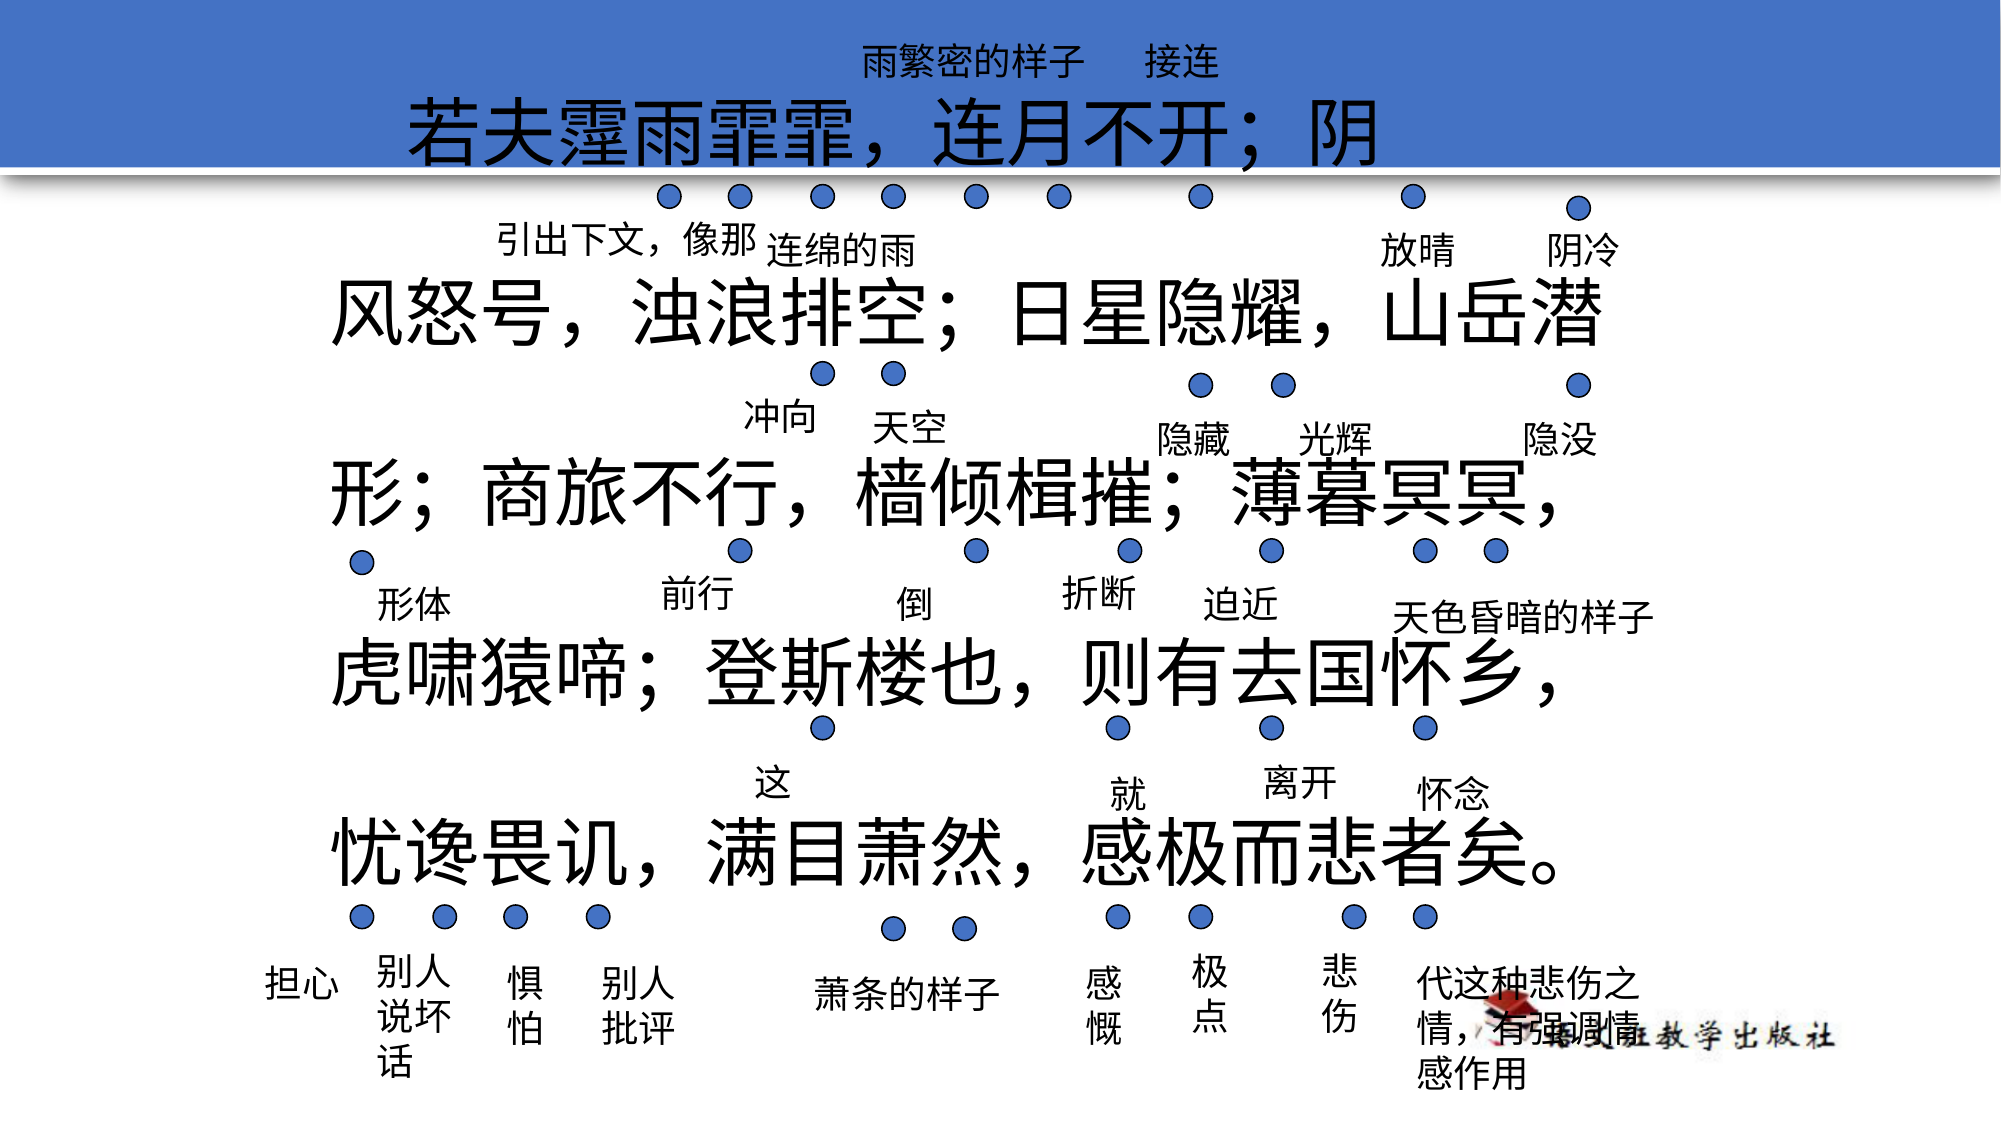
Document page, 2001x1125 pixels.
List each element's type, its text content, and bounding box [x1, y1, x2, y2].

text_box 连绵的雨 [752, 219, 965, 280]
text_box 形体 [362, 574, 469, 634]
picture [0, 0, 2001, 1125]
text_box [1106, 904, 1130, 929]
text_box 迫近 [1189, 574, 1319, 634]
text_box 代这种悲伤之情，有强调情感作用 [1401, 952, 1674, 1102]
text_box [881, 184, 906, 209]
text_box 别人批评 [586, 952, 693, 1057]
text_box 放晴 [1366, 219, 1473, 280]
text_box [1189, 373, 1213, 398]
text_box [586, 904, 610, 929]
text_box [881, 916, 906, 941]
text_box [1566, 373, 1591, 398]
text_box [881, 361, 906, 386]
text_box [964, 184, 989, 209]
text_box [350, 904, 374, 929]
text_box [1413, 904, 1437, 929]
text_box 隐没 [1507, 408, 1626, 469]
text_box 倒 [881, 574, 1012, 634]
text_box 离开 [1248, 751, 1367, 812]
text_box [1259, 716, 1284, 740]
text_box [1106, 716, 1130, 740]
text_box 雨繁密的样子 [846, 30, 1107, 91]
text_box [728, 184, 752, 208]
text_box [728, 538, 752, 562]
text_box 阴冷 [1531, 219, 1638, 280]
text_box 折断 [1047, 562, 1166, 623]
text_box [1413, 716, 1437, 740]
text_box [1259, 538, 1284, 563]
text_box [810, 184, 835, 209]
text_box [964, 538, 989, 563]
text_box [1118, 538, 1142, 562]
text_box 极点 [1177, 940, 1260, 1046]
text_box [433, 904, 457, 929]
text_box 接连 [1129, 30, 1260, 91]
text_box [1189, 904, 1213, 929]
text_box 担心 [249, 952, 362, 1012]
text_box 悲伤 [1306, 940, 1390, 1046]
text_box [1413, 538, 1437, 563]
text_box 感慨 [1070, 952, 1154, 1057]
text_box 隐藏 [1141, 408, 1249, 469]
text_box 若夫霪雨霏霏，连月不开；阴 风怒号，浊浪排空；日星隐耀，山岳潜 形；商旅不行，樯倾楫摧；薄暮冥冥， 虎啸猿啼；登斯楼也，则有去国怀乡， 忧谗畏讥，满目萧然，感极而悲者矣。 [314, 78, 1650, 903]
text_box [350, 550, 374, 575]
text_box 前行 [645, 562, 752, 623]
text_box [1401, 184, 1426, 209]
text_box 冲向 [728, 385, 835, 446]
text_box [952, 916, 977, 941]
text_box 引出下文，像那 [480, 208, 776, 268]
text_box [657, 184, 682, 208]
text_box 别人说坏话 [362, 940, 481, 1091]
text_box 惧怕 [492, 952, 586, 1057]
text_box [1271, 373, 1296, 398]
text_box [1566, 196, 1591, 219]
text_box [1342, 904, 1366, 929]
text_box [810, 716, 835, 740]
text_box [810, 361, 835, 385]
text_box [1047, 184, 1071, 209]
text_box 天色昏暗的样子 [1378, 586, 1697, 646]
text_box 萧条的样子 [799, 964, 1024, 1024]
text_box [1484, 538, 1508, 563]
text_box 就 [1094, 763, 1213, 823]
text_box [503, 904, 528, 929]
text_box 这 [740, 751, 918, 812]
text_box 光辉 [1283, 408, 1426, 469]
text_box 怀念 [1401, 763, 1544, 823]
text_box [1189, 184, 1213, 209]
text_box 天空 [858, 397, 989, 457]
